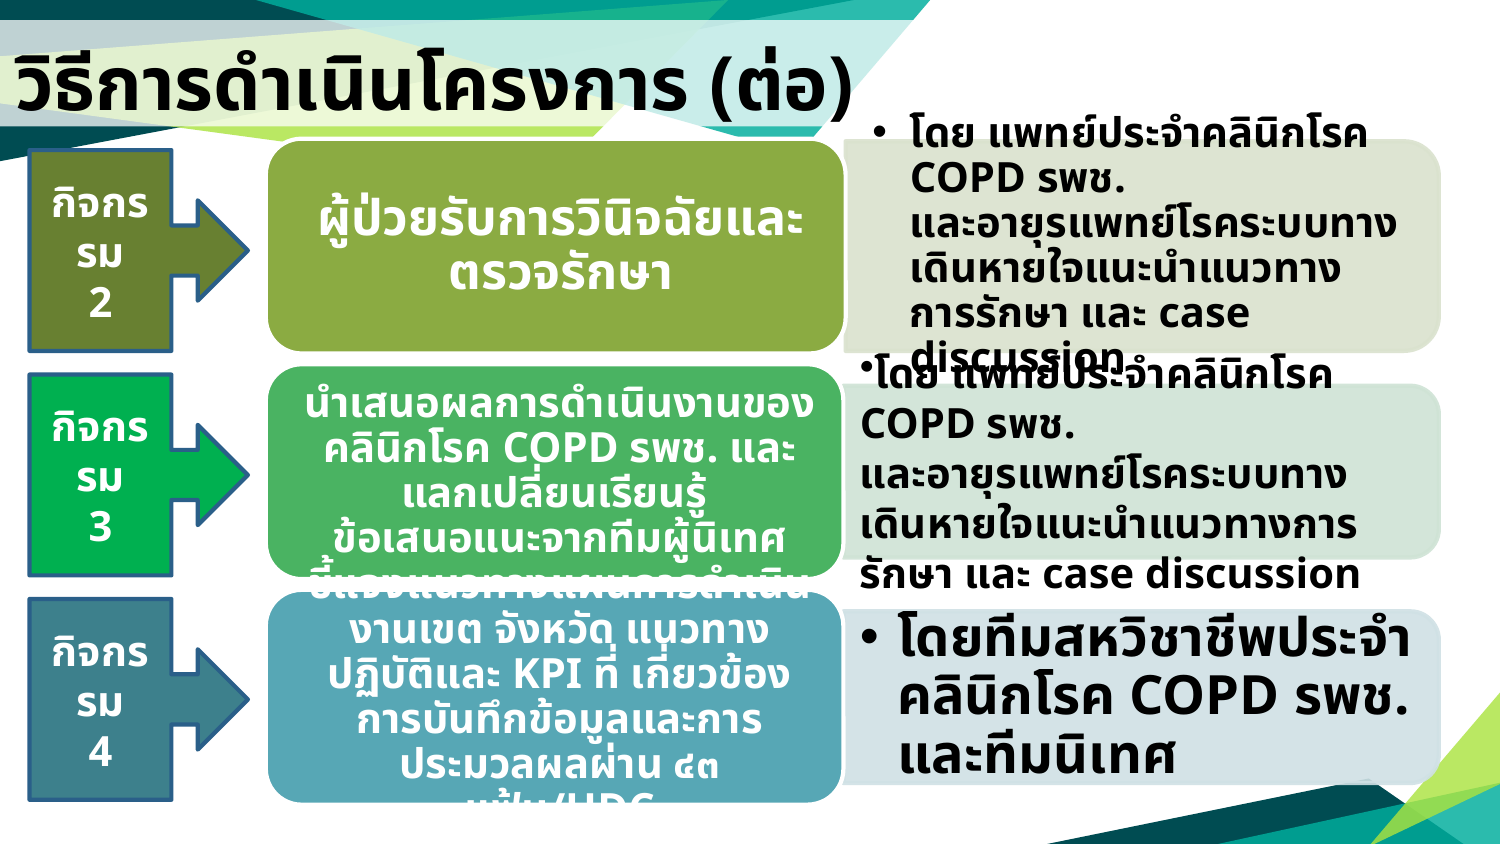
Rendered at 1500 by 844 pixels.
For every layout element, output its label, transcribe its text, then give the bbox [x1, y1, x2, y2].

text_box กิจกรรม 4 [27, 596, 251, 802]
text_box วิธีการดำเนินโครงการ (ต่อ) [0, 20, 1333, 127]
text_box กิจกรรม 3 [27, 372, 251, 578]
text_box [265, 138, 1440, 806]
text_box กิจกรรม 2 [27, 148, 251, 354]
